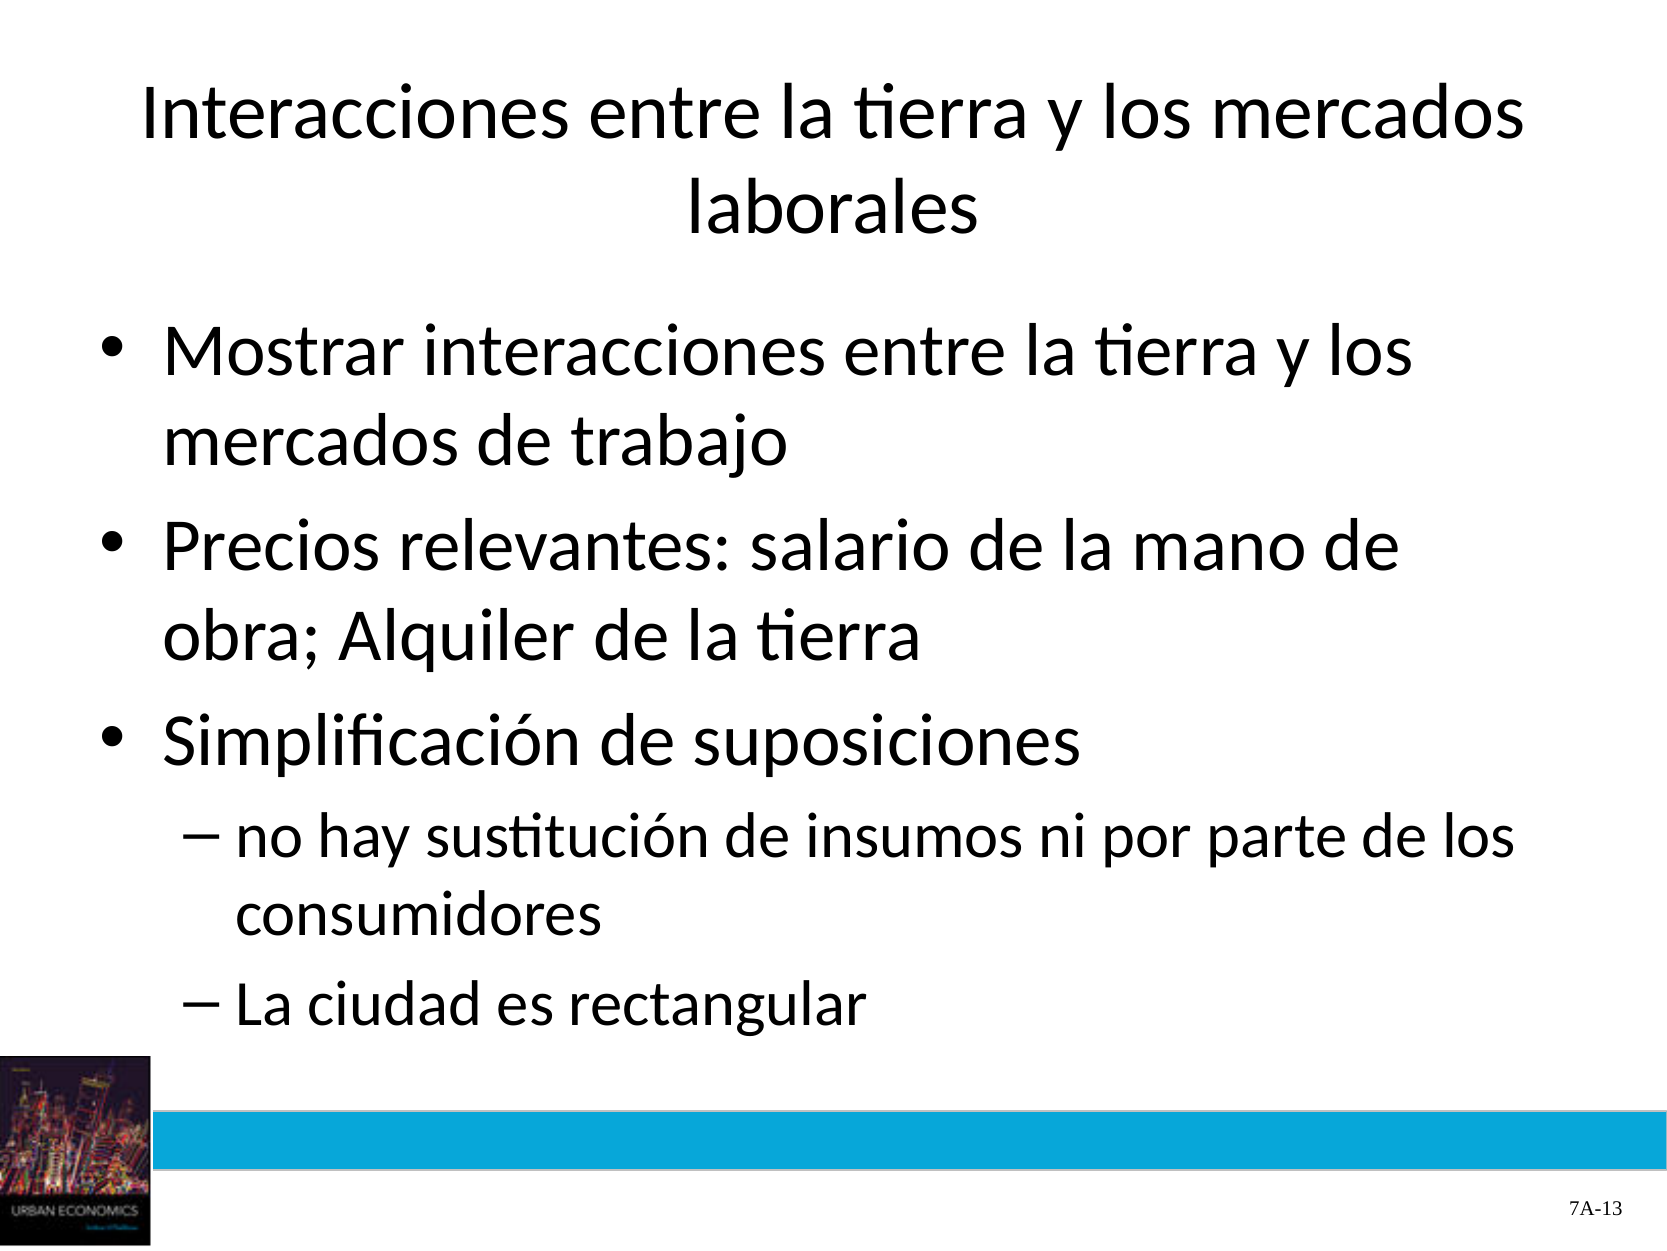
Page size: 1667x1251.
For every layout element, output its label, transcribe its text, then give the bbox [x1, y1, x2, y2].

picture [0, 1056, 153, 1250]
title Interacciones entre la tierra y los mercados laborales [83, 49, 1584, 259]
list Mostrar interacciones entre la tierra y los mercados de trabajo Precios relevantes: salario de la mano de obra; Alquiler de la tierra Simplificación de suposiciones no hay sustitución de insumos ni por parte de los consumidores La ciudad es rectangular [83, 291, 1584, 1117]
text_box 7A-13 [1536, 1187, 1656, 1239]
